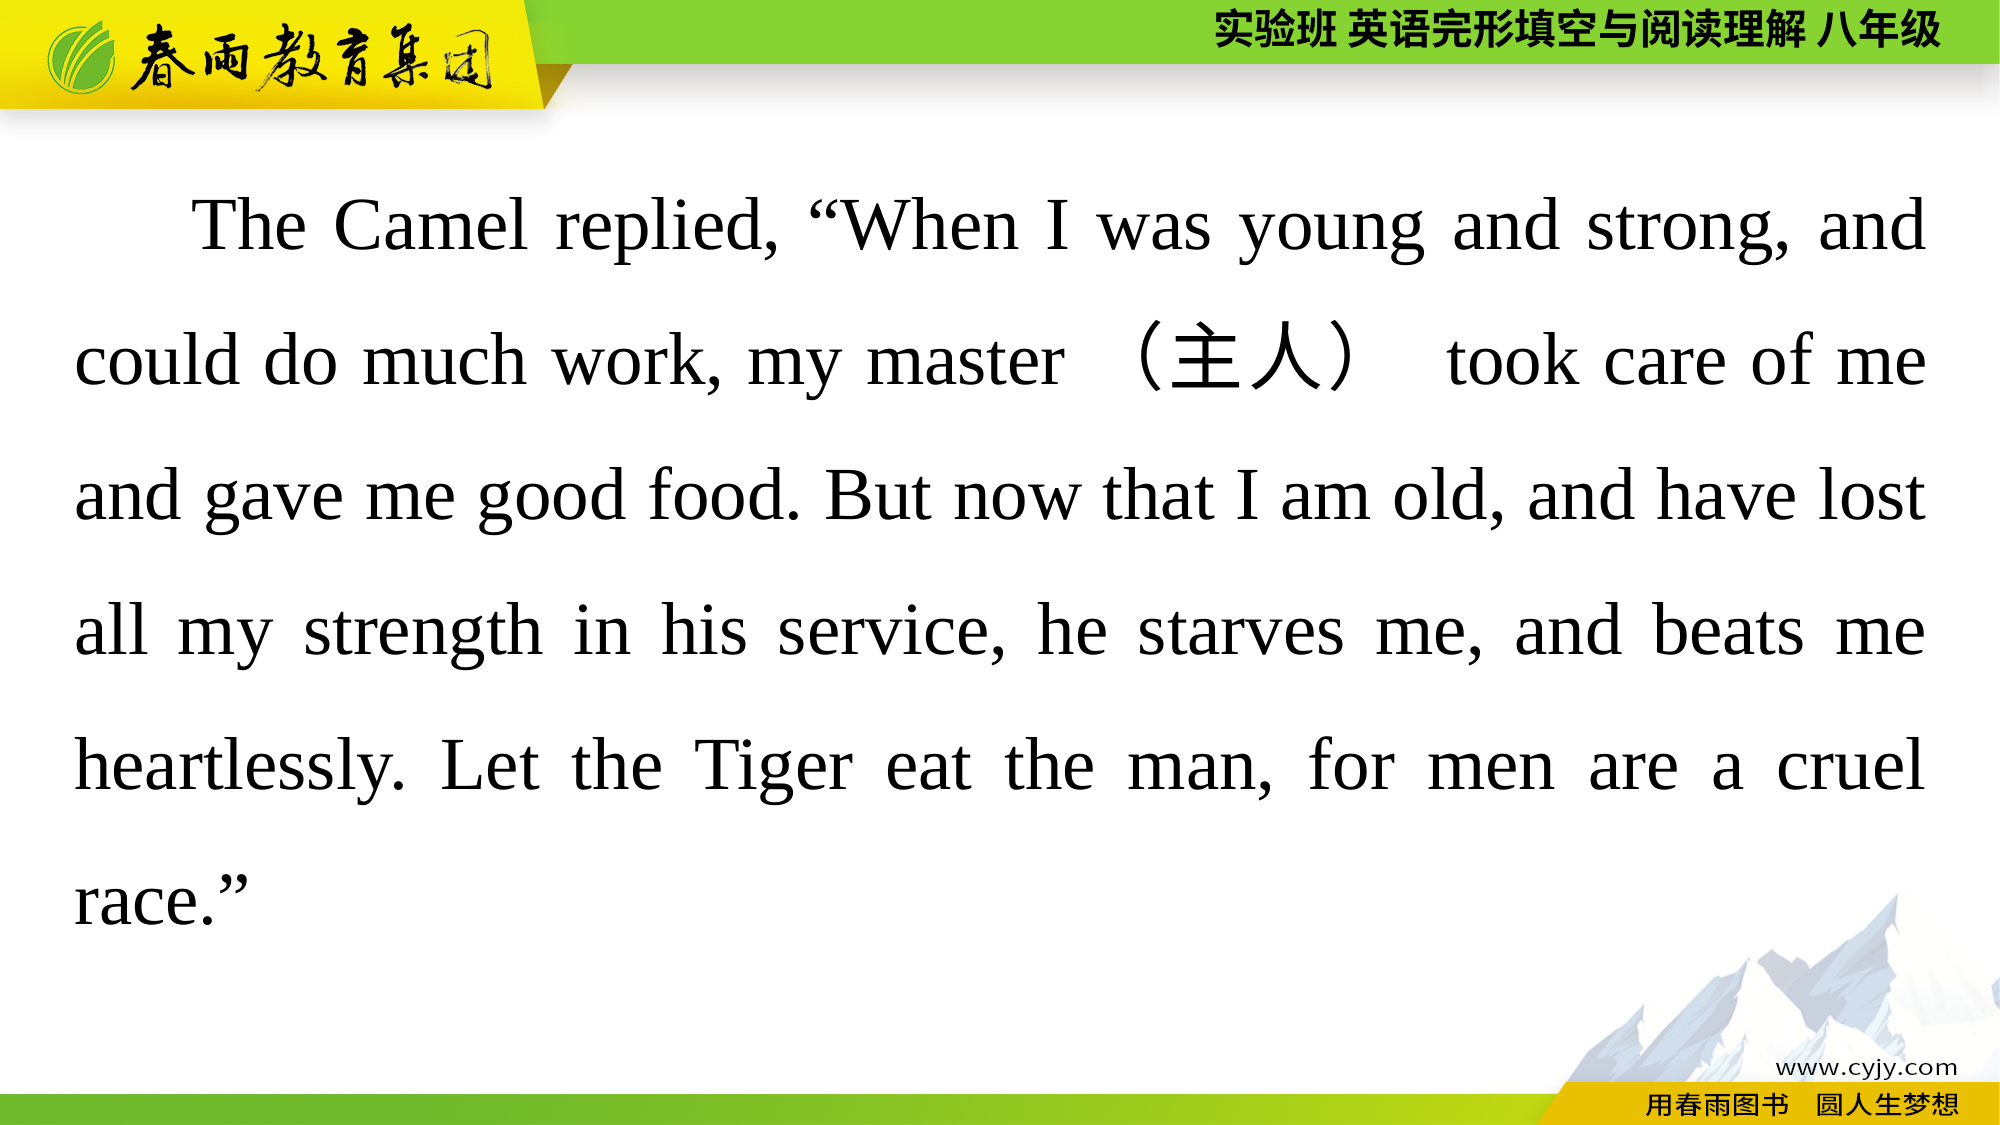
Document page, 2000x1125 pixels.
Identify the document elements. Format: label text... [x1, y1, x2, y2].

picture [0, 0, 2000, 1125]
list The Camel replied, “When I was young and strong, and could do much work, my master（主人） took care of me and gave me good food. But now that I am old, and have lost all my strength in his service, he starves me, and beats me heartlessly. Let the Tiger eat the man, for men are a cruel race.” [59, 122, 1944, 956]
